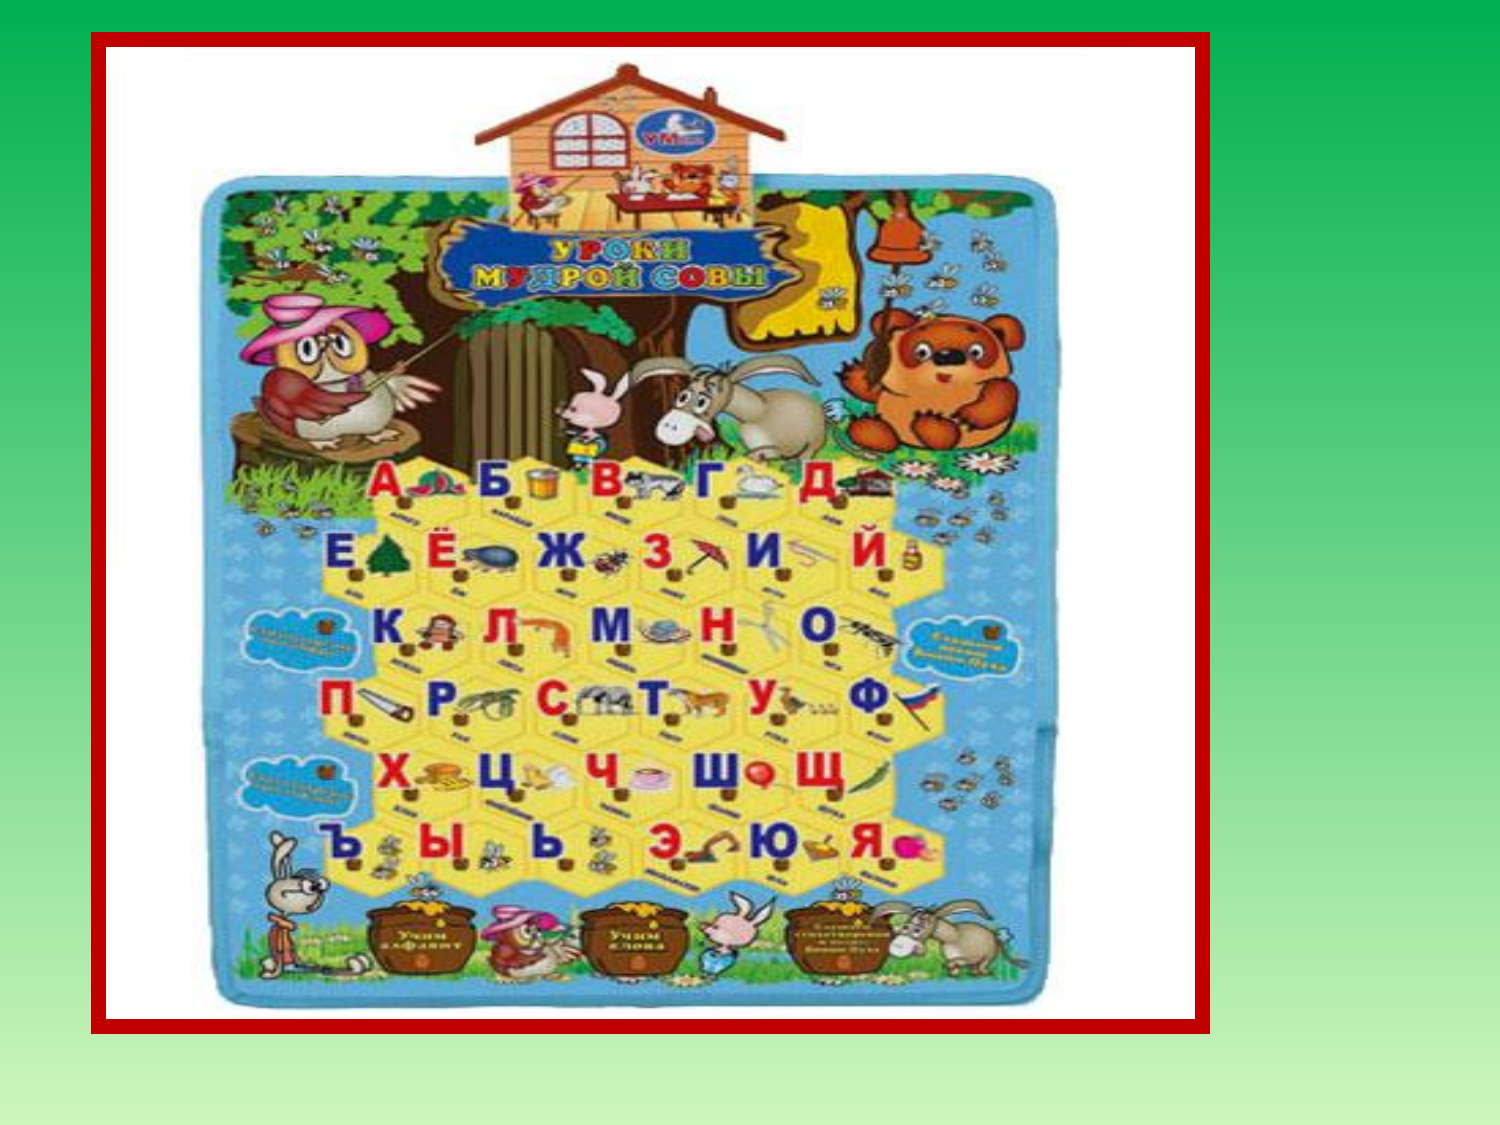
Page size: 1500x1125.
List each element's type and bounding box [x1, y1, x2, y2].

picture [105, 46, 1196, 1020]
